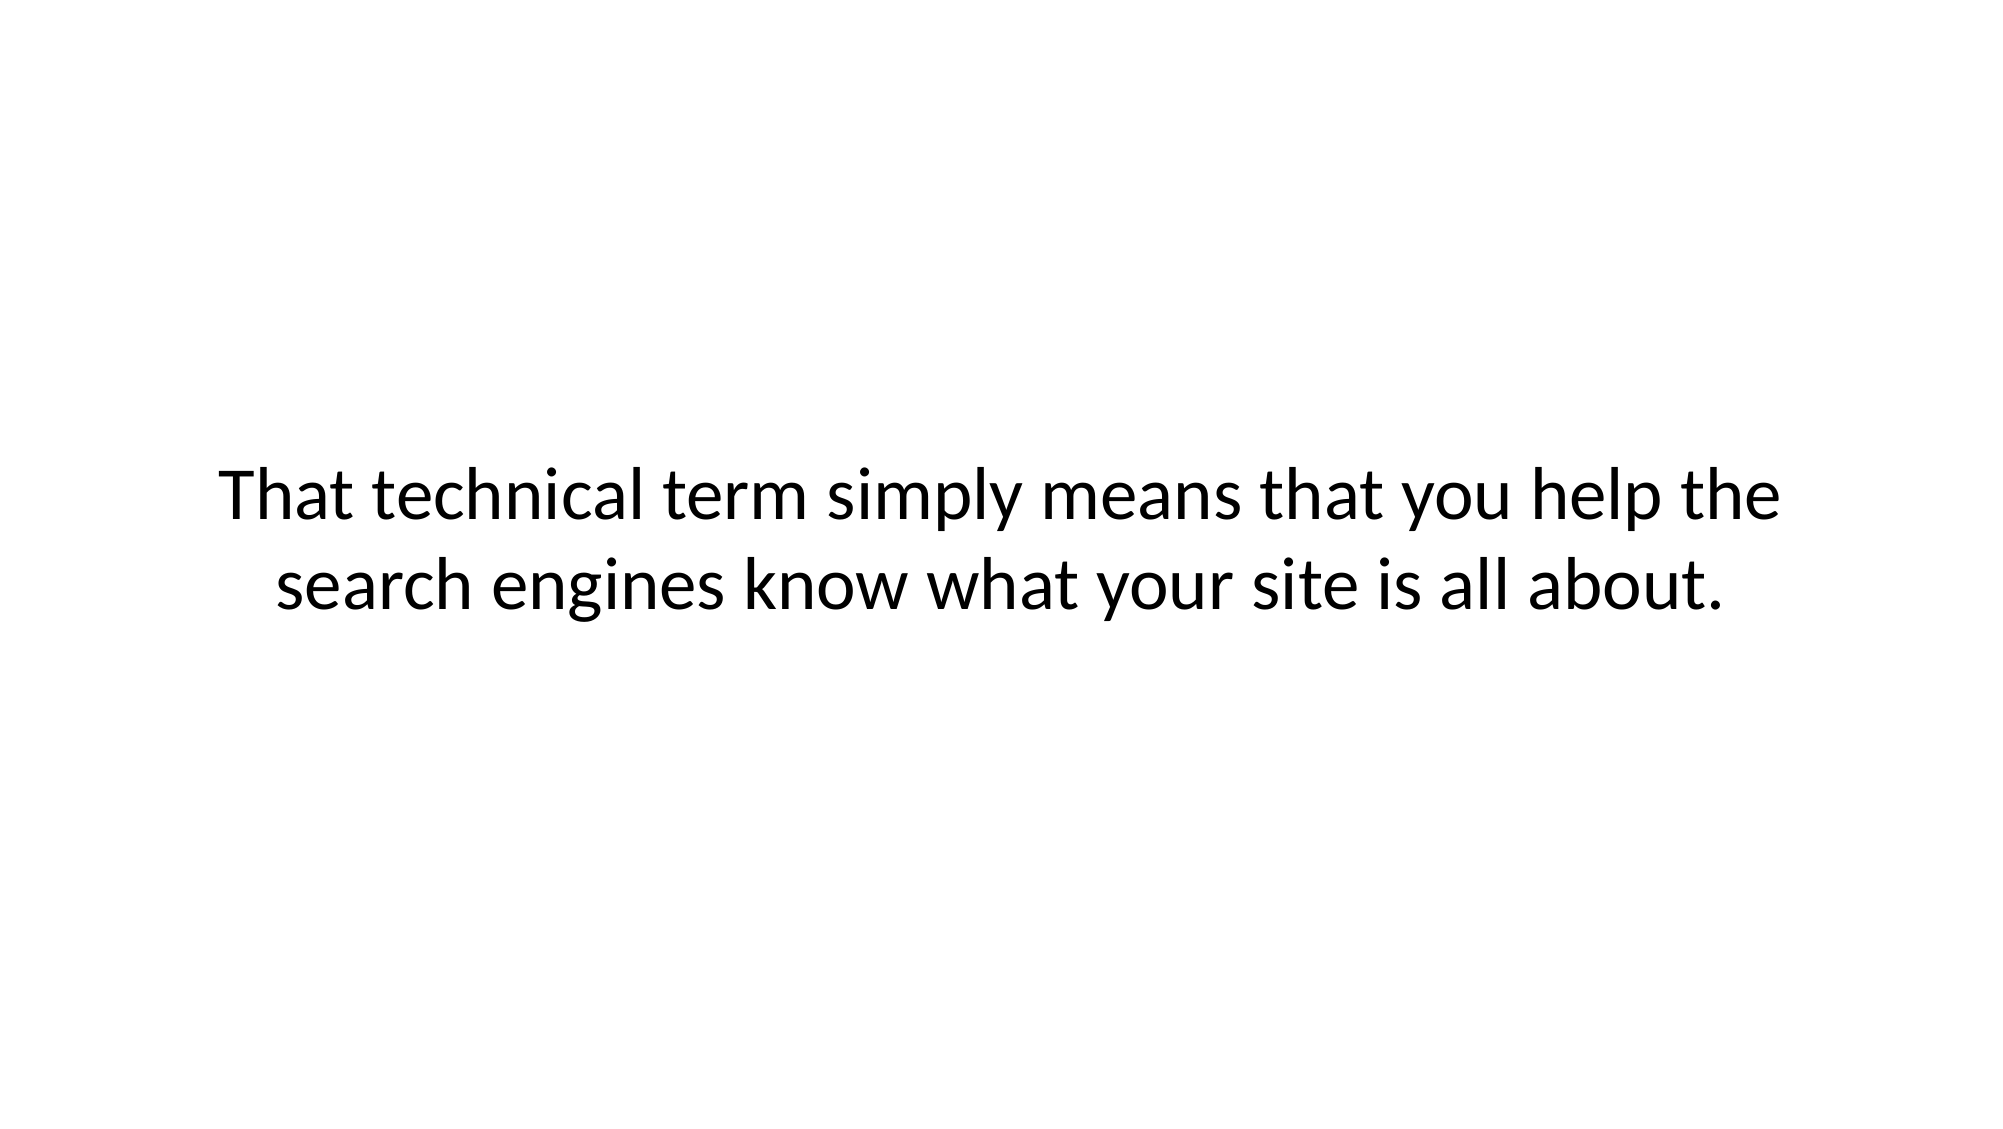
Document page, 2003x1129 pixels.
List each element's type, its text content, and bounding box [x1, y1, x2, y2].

title That technical term simply means that you help the search engines know what your site is all about. [150, 287, 1853, 782]
